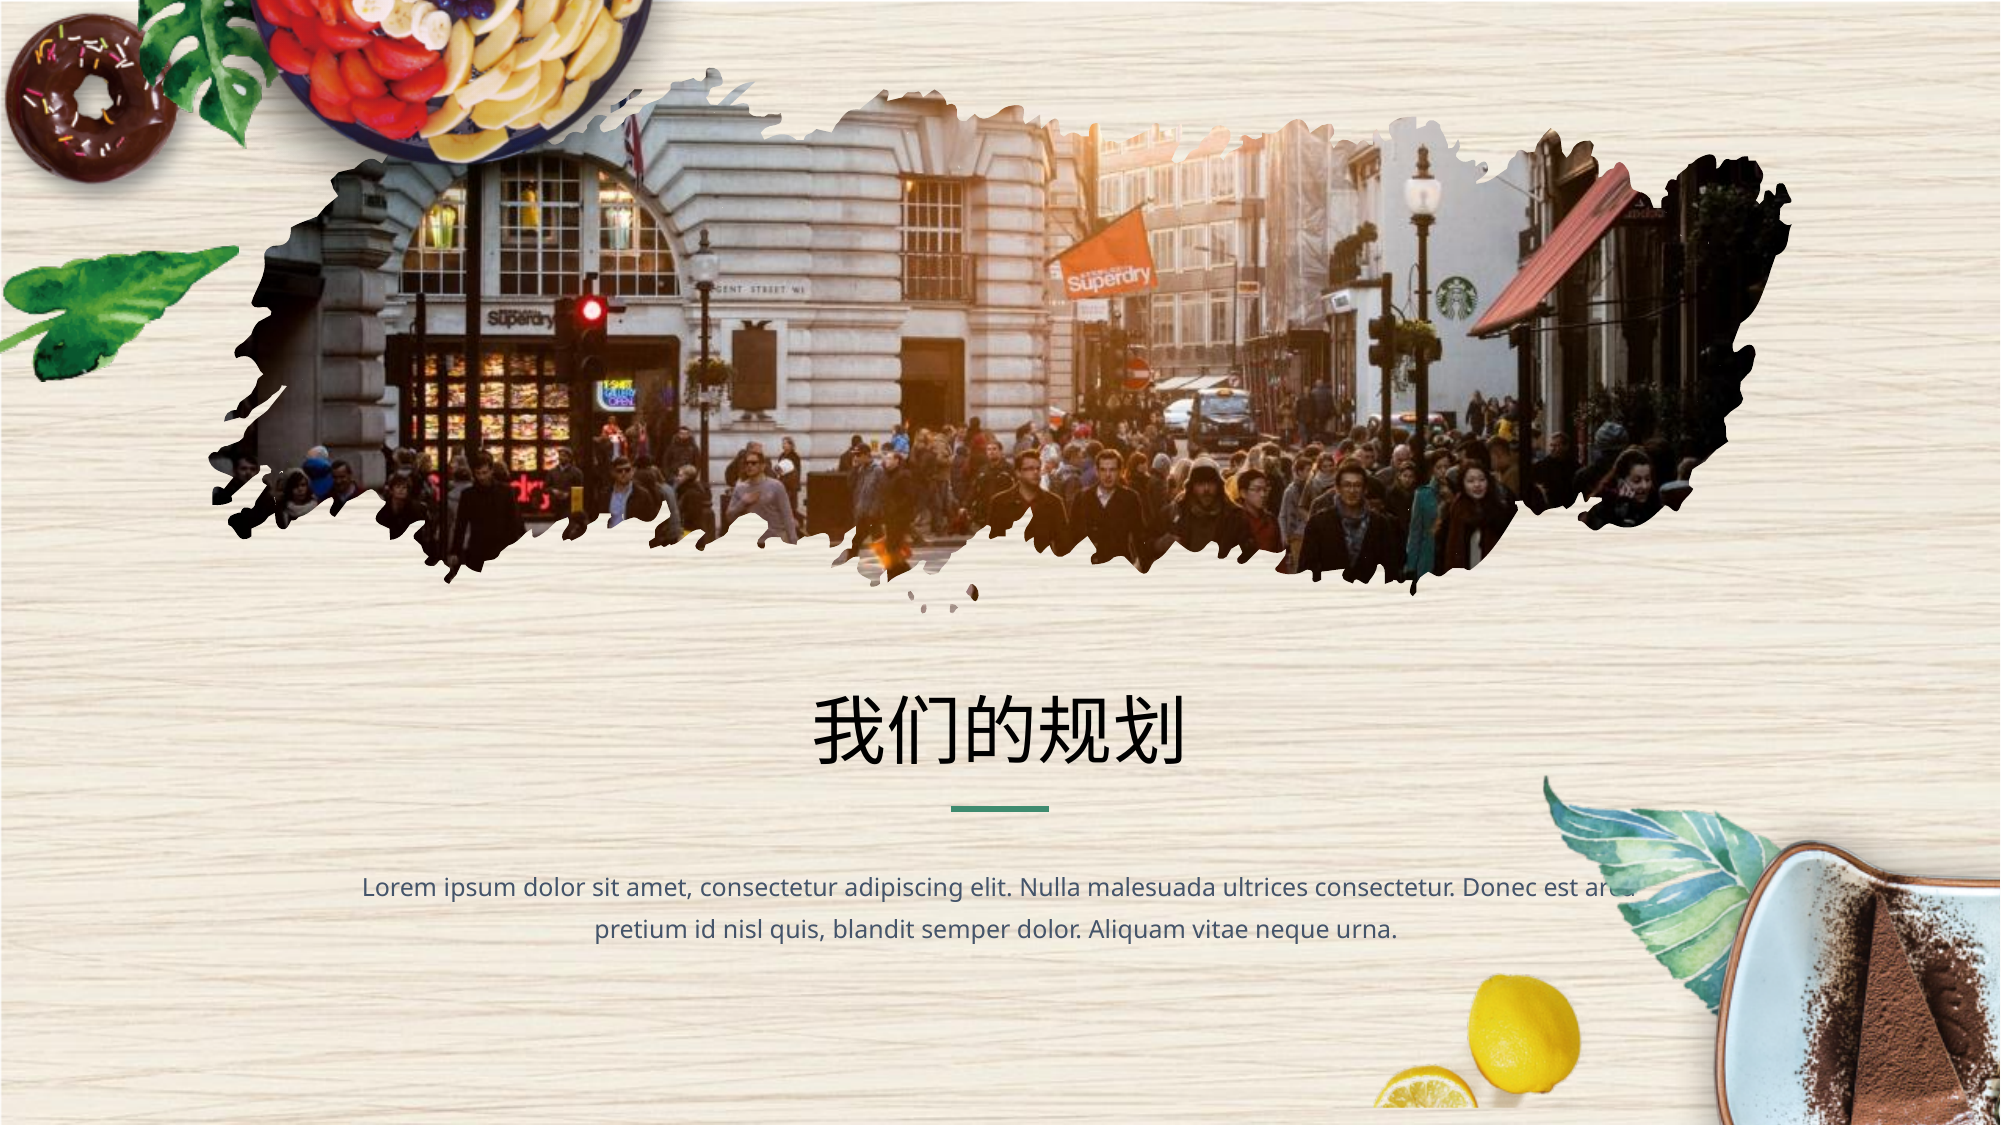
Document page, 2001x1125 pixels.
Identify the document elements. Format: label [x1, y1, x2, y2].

text_box [0, 0, 2000, 1125]
